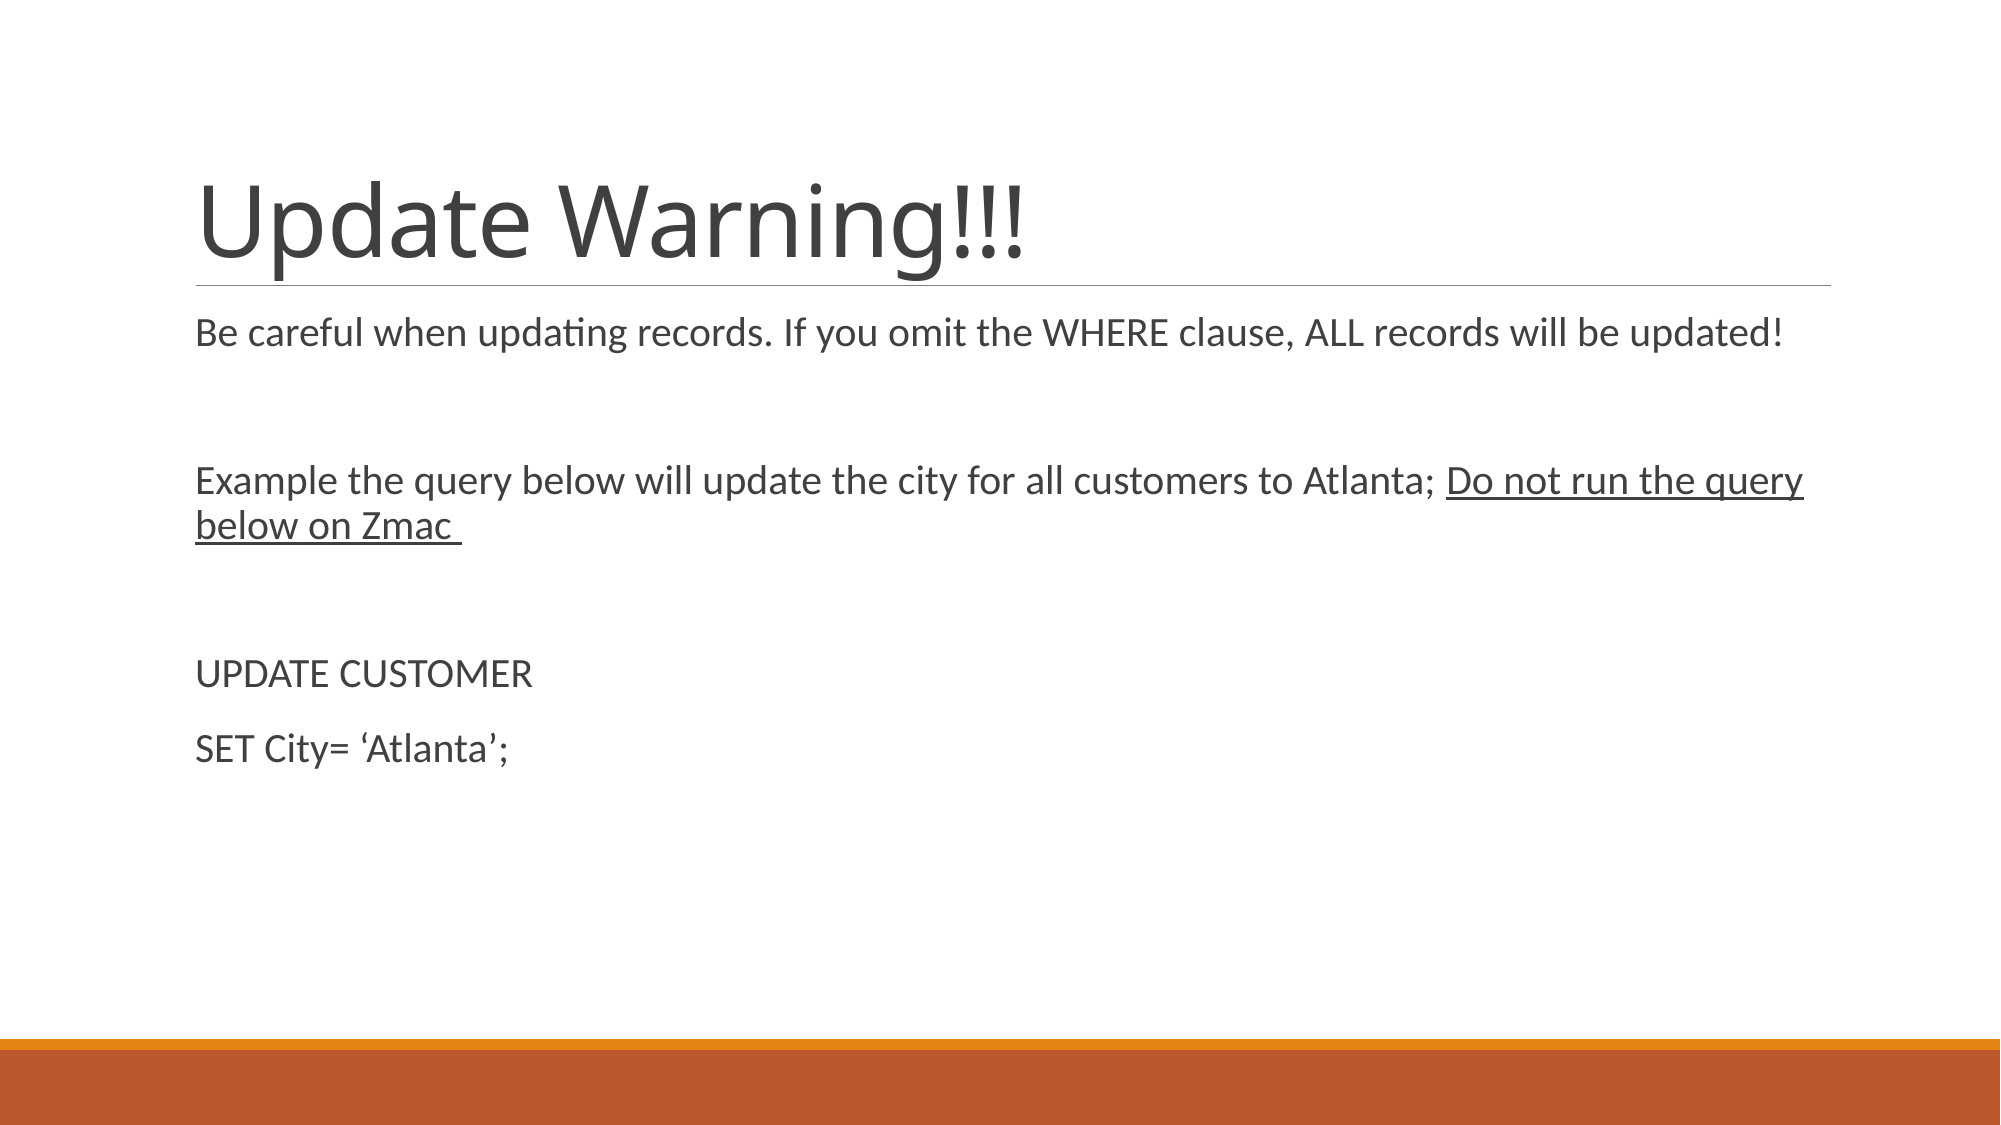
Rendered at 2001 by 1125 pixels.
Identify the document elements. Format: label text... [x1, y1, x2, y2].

list Be careful when updating records. If you omit the WHERE clause, ALL records will be updated! Example the query below will update the city for all customers to Atlanta; Do not run the query below on Zmac UPDATE CUSTOMER SET City= ‘Atlanta’; [180, 302, 1830, 963]
title Update Warning!!! [180, 47, 1830, 285]
